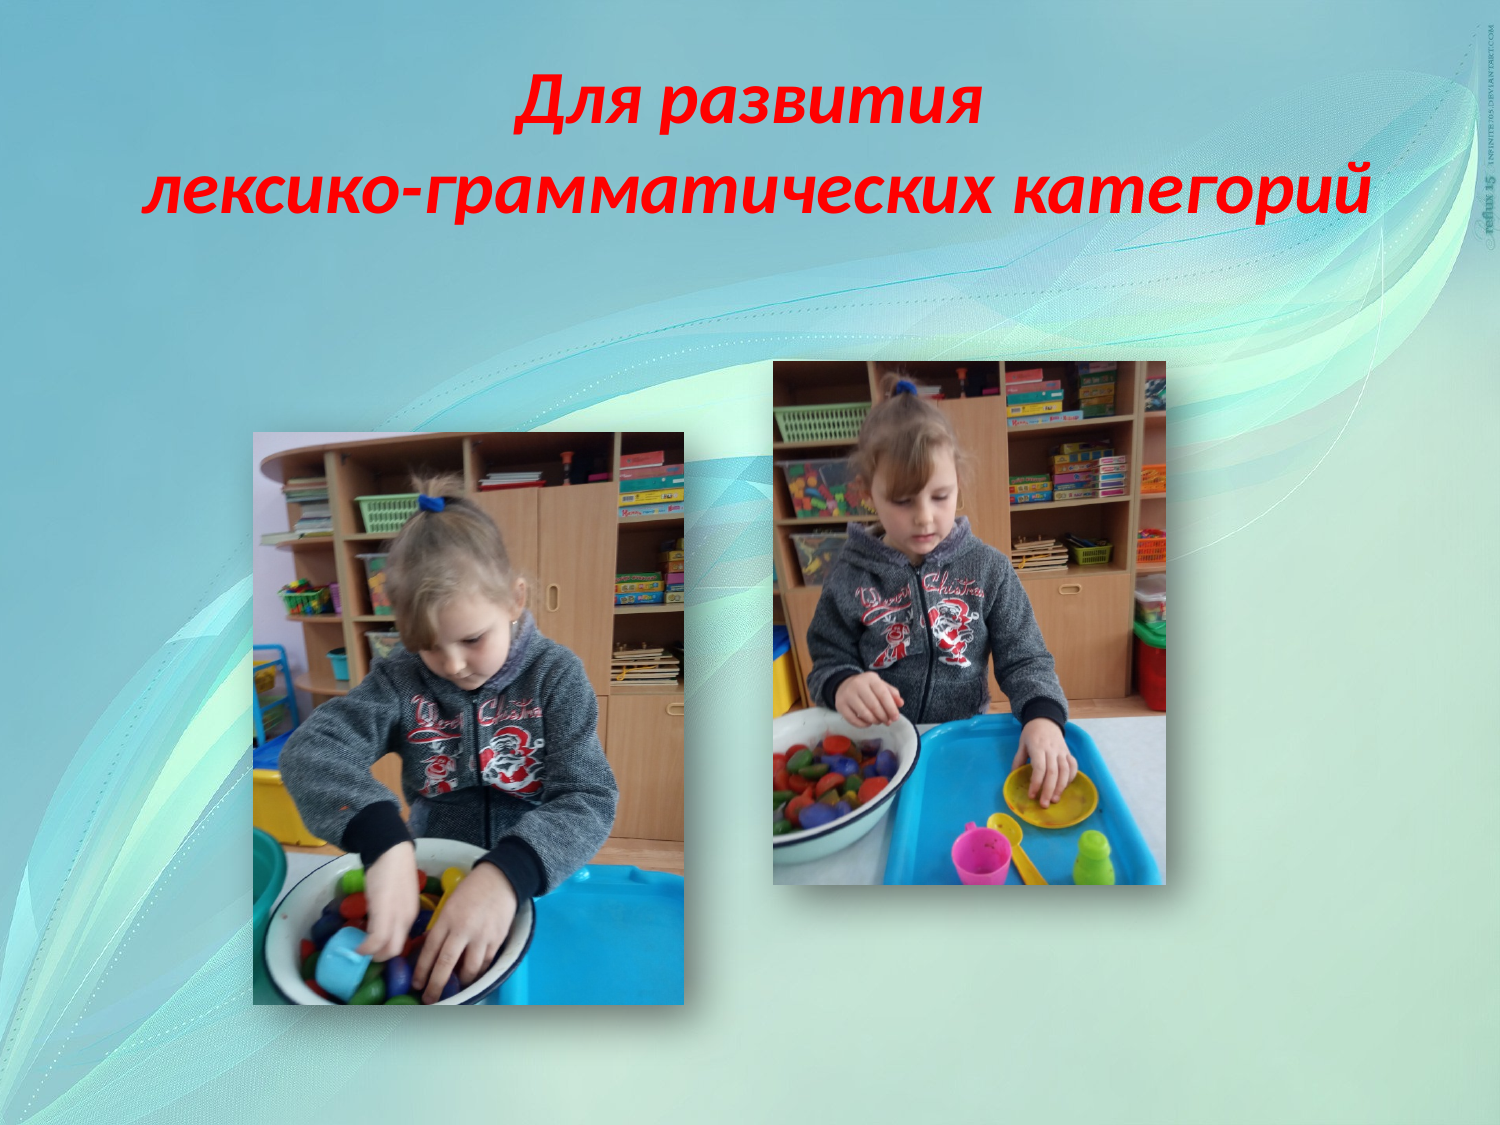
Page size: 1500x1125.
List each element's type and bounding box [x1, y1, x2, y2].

list [253, 432, 684, 1006]
picture [0, 0, 1500, 1125]
